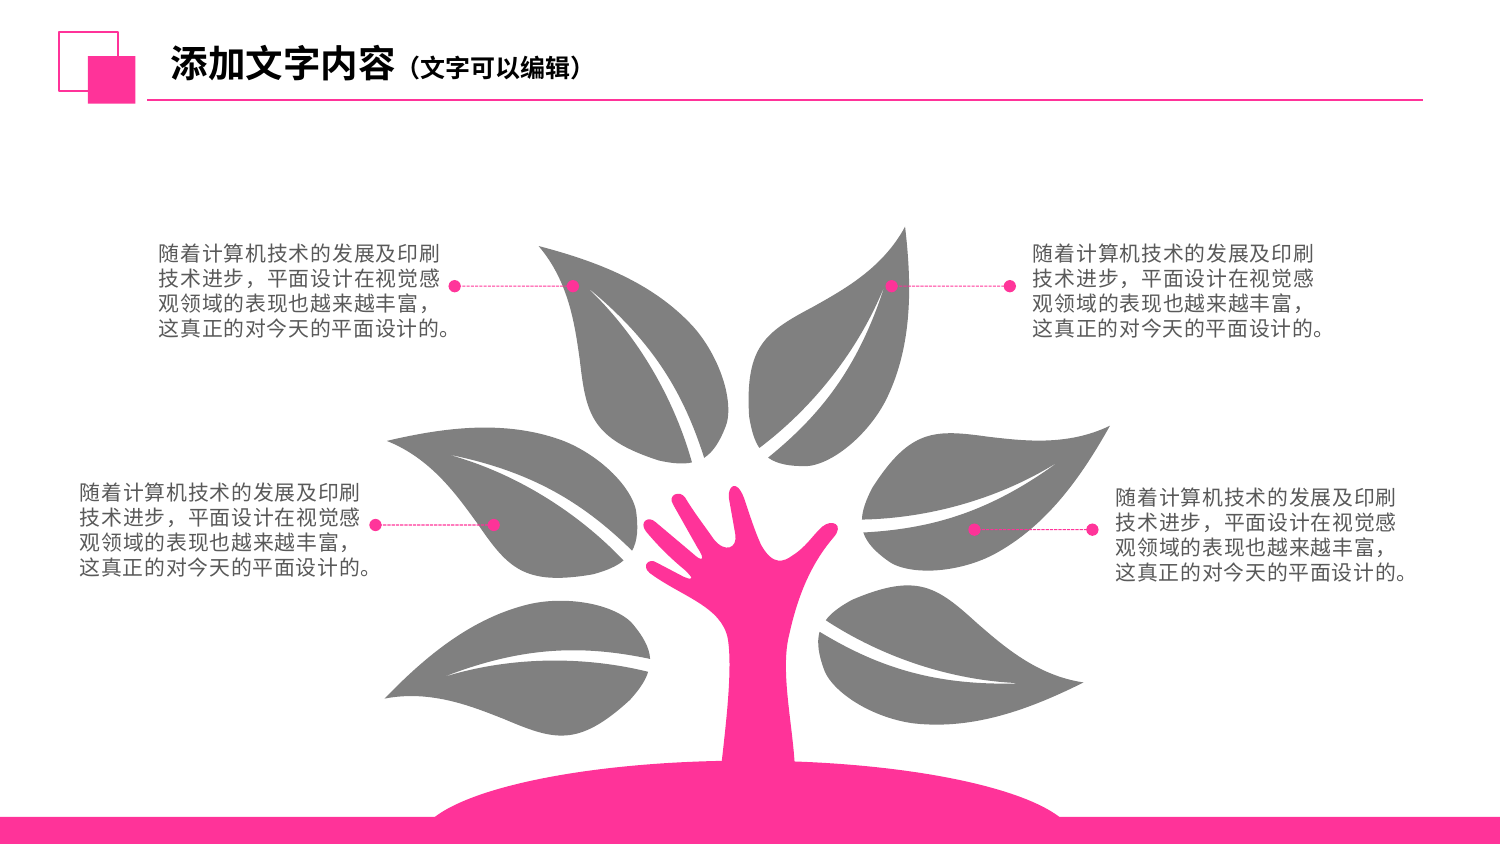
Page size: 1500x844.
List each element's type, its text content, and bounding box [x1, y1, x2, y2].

text_box 随着计算机技术的发展及印刷技术进步，平面设计在视觉感观领域的表现也越来越丰富，这真正的对今天的平面设计的。 [1018, 233, 1329, 349]
text_box [861, 425, 1111, 571]
text_box [433, 760, 1061, 818]
text_box 添加文字内容（文字可以编辑） [159, 34, 736, 91]
text_box [818, 585, 1084, 725]
text_box [643, 486, 838, 761]
text_box 随着计算机技术的发展及印刷技术进步，平面设计在视觉感观领域的表现也越来越丰富，这真正的对今天的平面设计的。 [144, 233, 455, 349]
text_box [748, 226, 910, 467]
text_box [386, 427, 638, 578]
text_box 随着计算机技术的发展及印刷技术进步，平面设计在视觉感观领域的表现也越来越丰富，这真正的对今天的平面设计的。 [64, 472, 376, 588]
text_box [538, 246, 729, 464]
text_box 随着计算机技术的发展及印刷技术进步，平面设计在视觉感观领域的表现也越来越丰富，这真正的对今天的平面设计的。 [1100, 477, 1412, 592]
text_box [384, 600, 651, 736]
text_box [969, 526, 980, 535]
